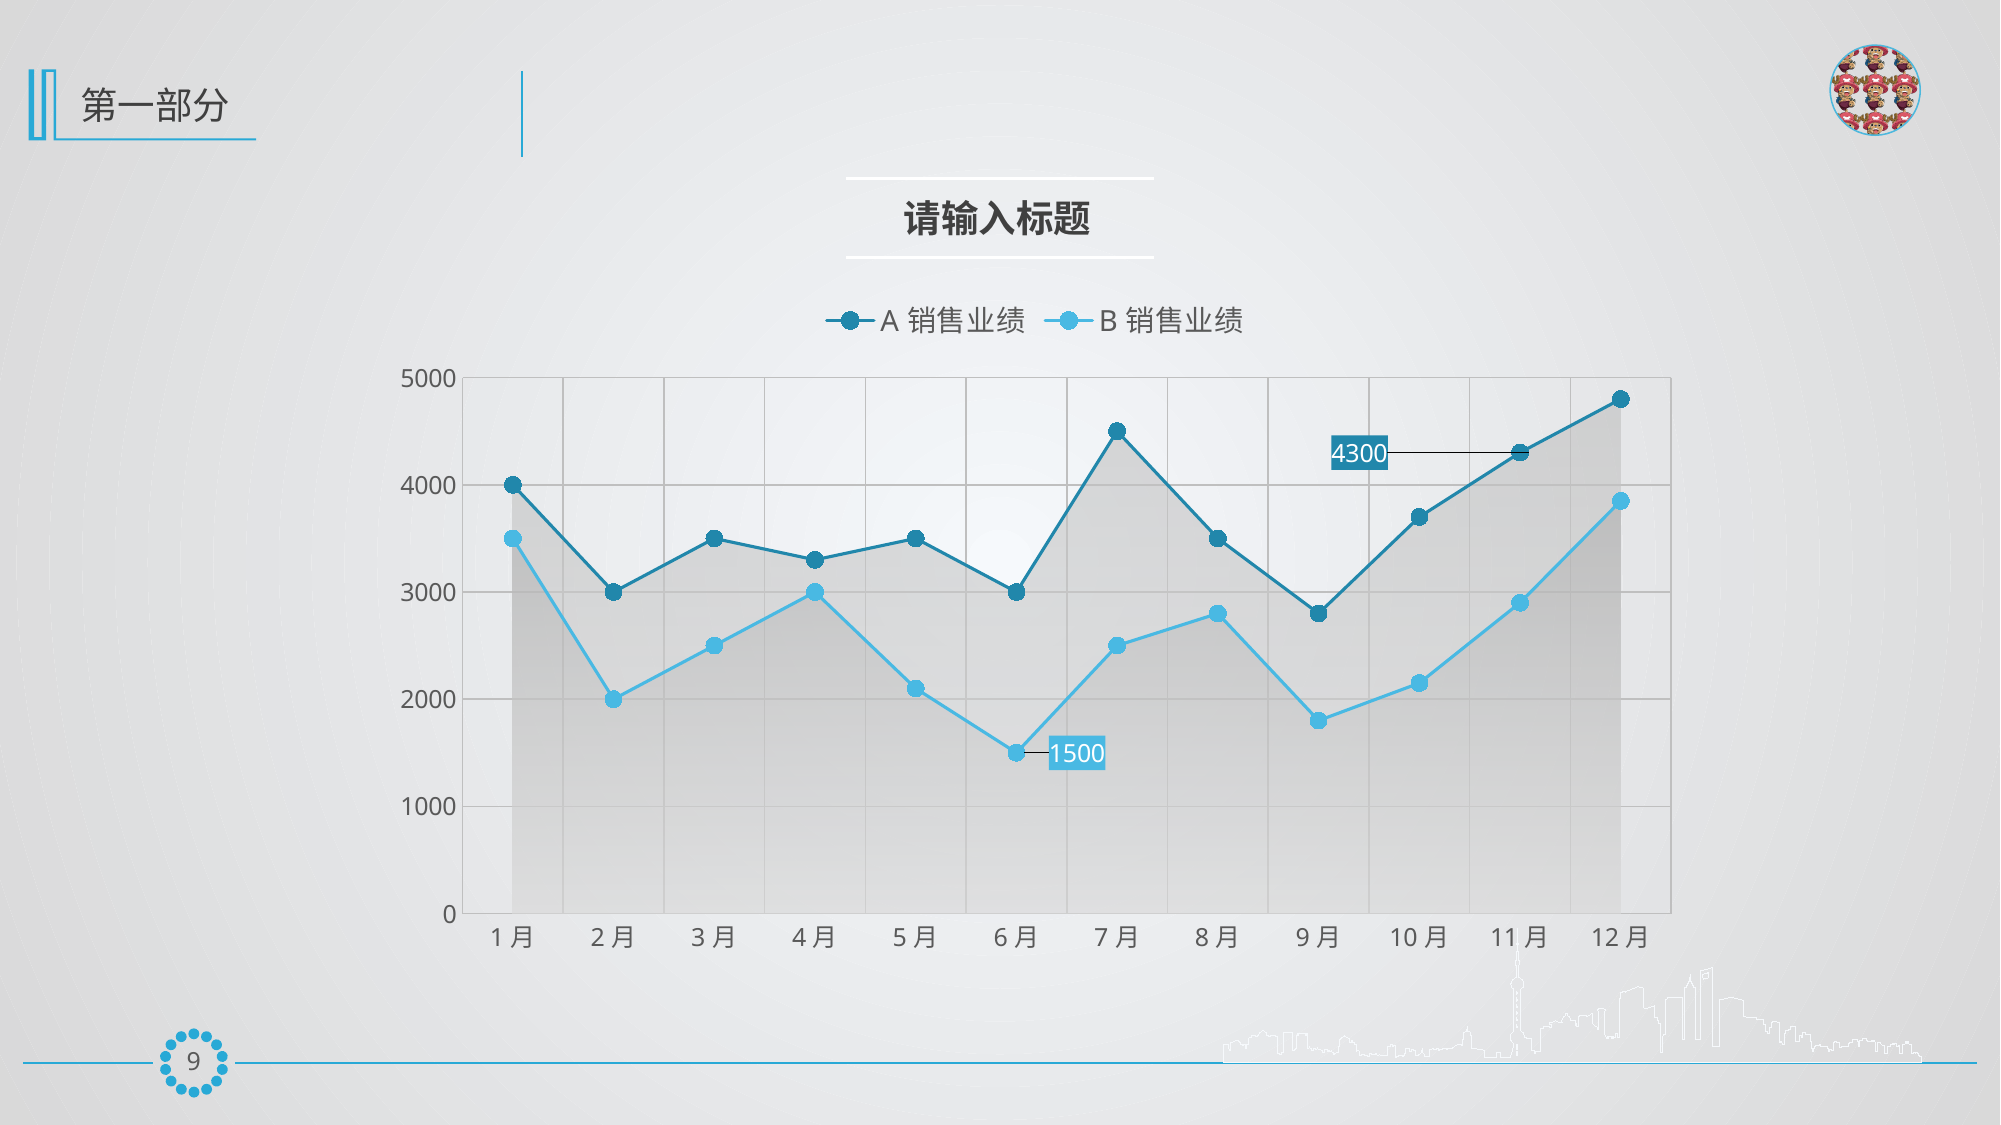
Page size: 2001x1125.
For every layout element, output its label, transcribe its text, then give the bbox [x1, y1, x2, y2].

picture [1831, 46, 1919, 134]
chart [373, 282, 1699, 969]
slide_number 8 [169, 1039, 218, 1086]
text_box 请输入标题 [889, 187, 1111, 248]
